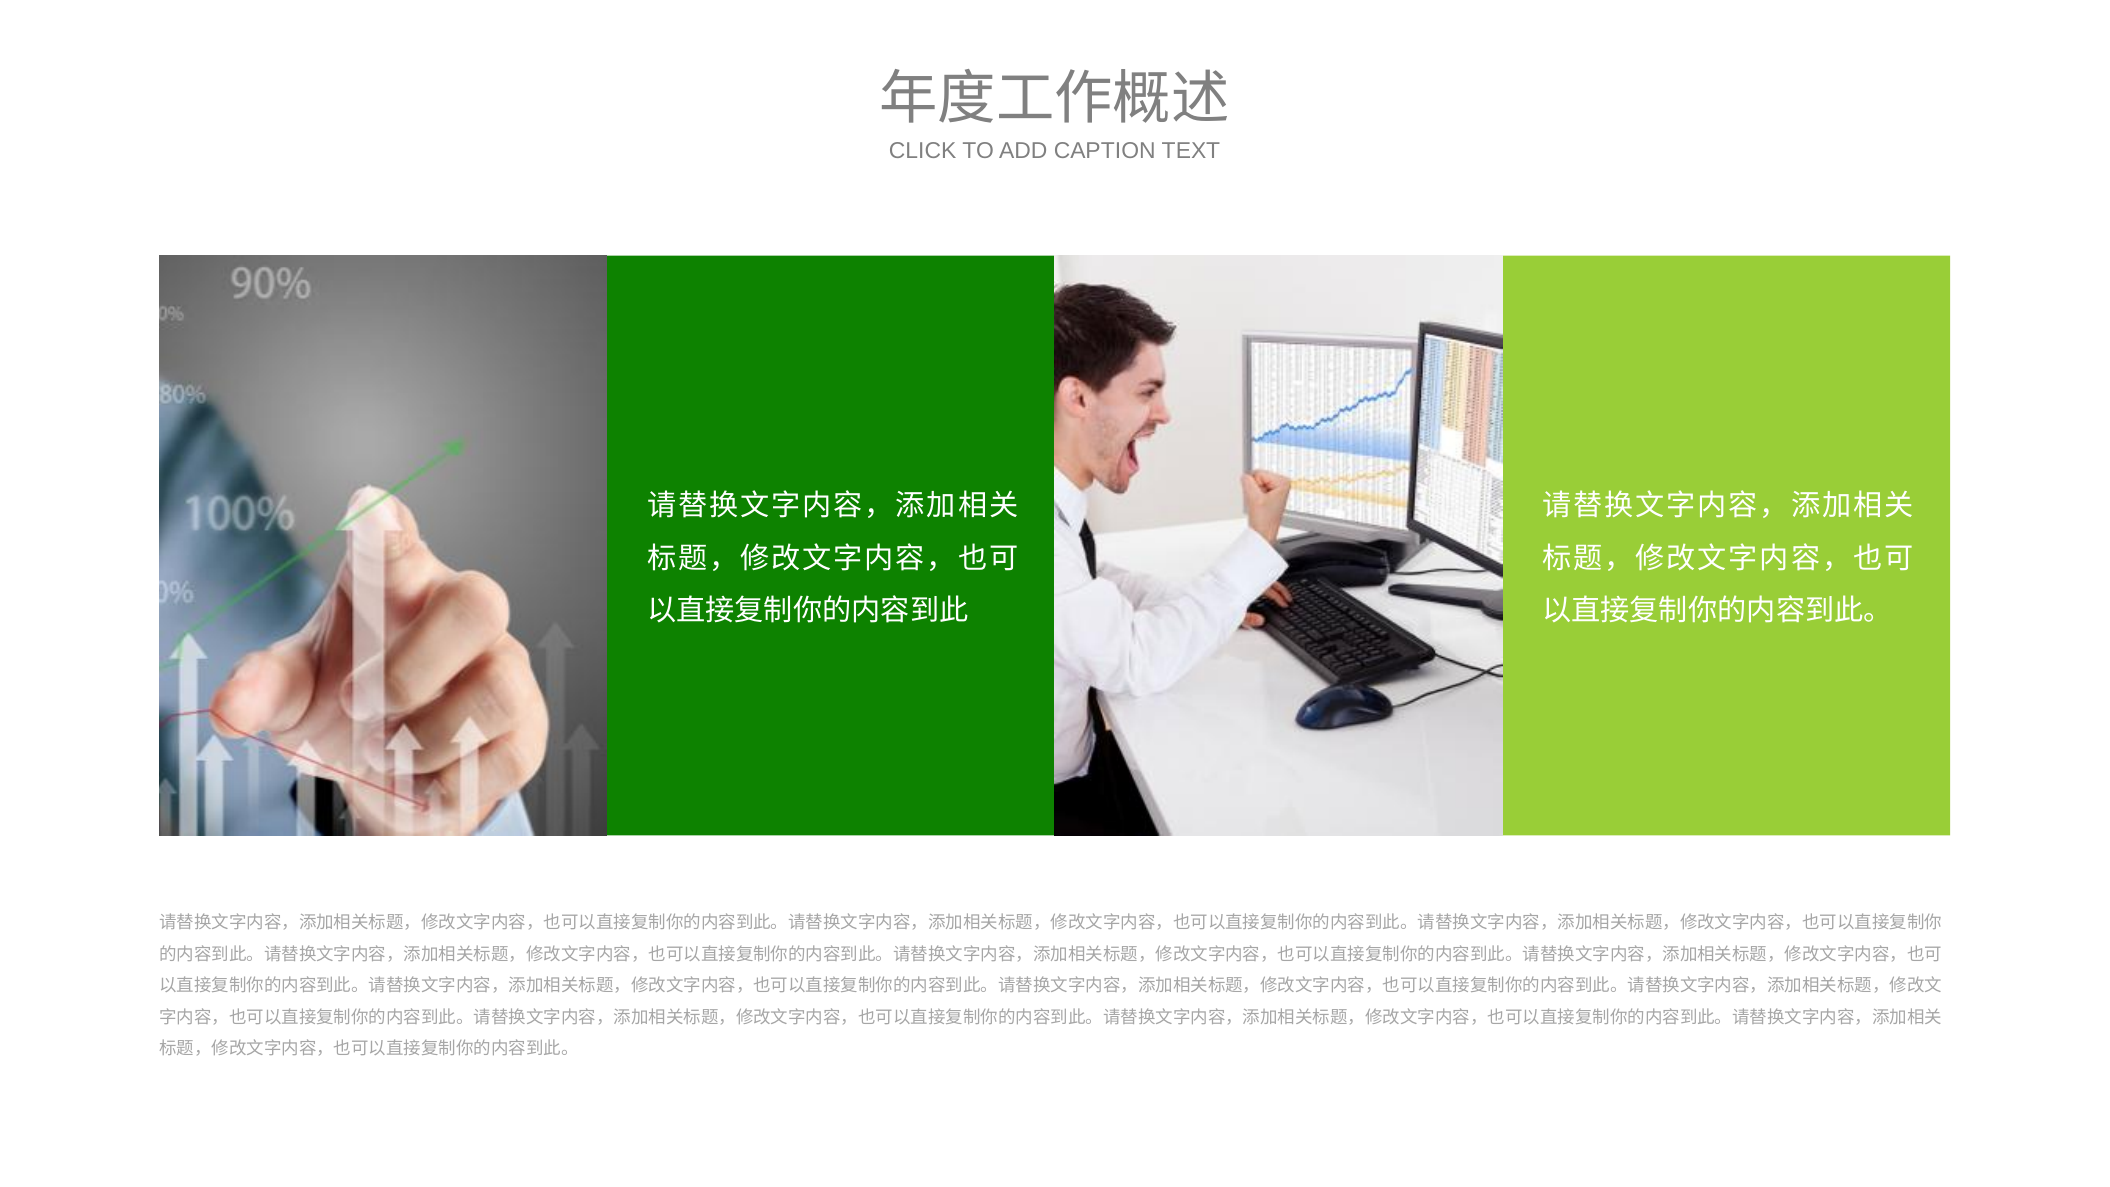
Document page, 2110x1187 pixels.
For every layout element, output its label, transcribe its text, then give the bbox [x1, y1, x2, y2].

picture [159, 255, 607, 836]
text_box [1503, 255, 1951, 836]
text_box 请替换文字内容，添加相关标题，修改文字内容，也可以直接复制你的内容到此 [647, 469, 1019, 627]
text_box 请替换文字内容，添加相关标题，修改文字内容，也可以直接复制你的内容到此。 [1541, 469, 1914, 627]
picture [1054, 255, 1503, 836]
text_box [607, 255, 1054, 836]
text_box 请替换文字内容，添加相关标题，修改文字内容，也可以直接复制你的内容到此。请替换文字内容，添加相关标题，修改文字内容，也可以直接复制你的内容到此。请替换文字内容，添加相关标题，修改文字内容，也可以直接复制你的内容到此。请替换文字内容，添加相关标题，修改文字内容，也可以直接复制你的内容到此。请替换文字内容，添加相关标题，修改文字内容，也可以直接复制你的内容到此。请替换文字内容，添加相关标题，修改文字内容，也可以直接复制你的内容到此。请替换文字内容，添加相关标题，修改文字内容，也可以直接复制你的内容到此。请替换文字内容，添加相关标题，修改文字内容，也可以直接复制你的内容到此。请替换文字内容，添加相关标题，修改文字内容，也可以直接复制你的内容到此。请替换文字内容，添加相关标题，修改文字内容，也可以直接复制你的内容到此。请替换文字内容，添加相关标题，修改文字内容，也可以直接复制你的内容到此。请替换文字内容，添加相关标题，修改文字内容，也可以直接复制你的内容到此。 [159, 900, 1951, 1059]
text_box 年度工作概述 [865, 60, 1245, 131]
text_box CLICK TO ADD CAPTION TEXT [865, 135, 1245, 163]
